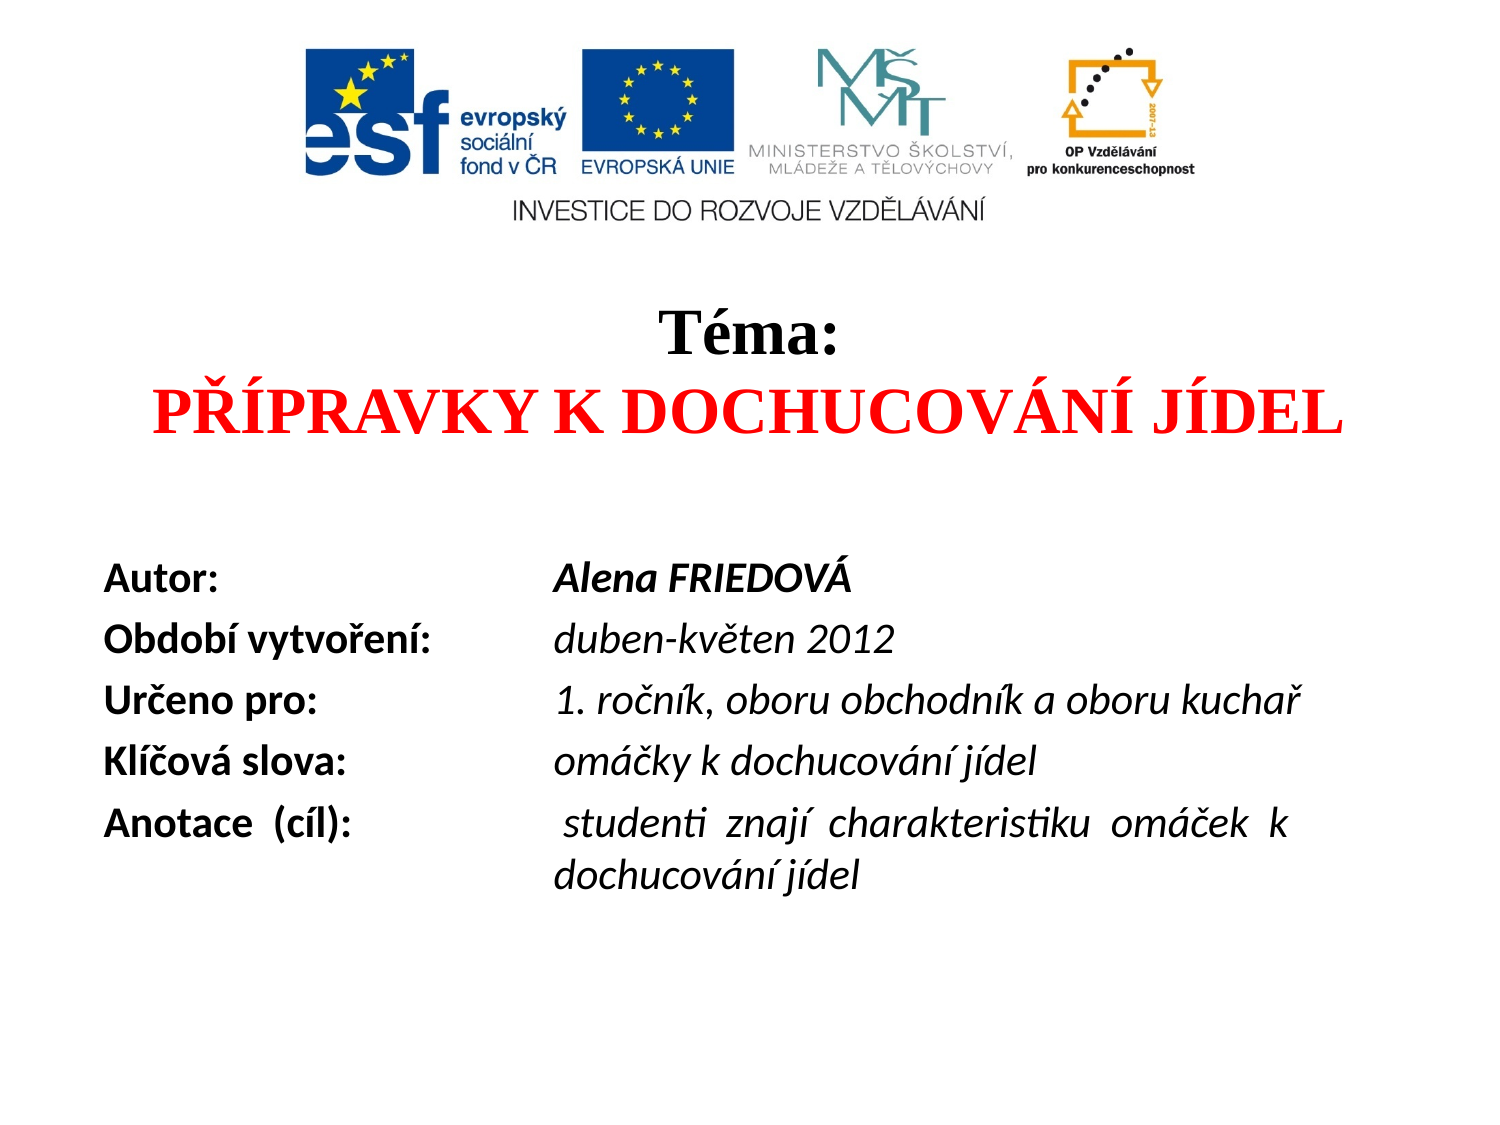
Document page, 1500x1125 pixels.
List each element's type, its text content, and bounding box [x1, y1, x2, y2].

subtitle Autor: Alena FRIEDOVÁ Období vytvoření: duben-květen 2012 Určeno pro: 1. ročník, oboru obchodník a oboru kuchař Klíčová slova: omáčky k dochucování jídel Anotace (cíl): studenti znají charakteristiku omáček k dochucování jídel [88, 479, 1376, 1024]
title Téma: PŘÍPRAVKY K DOCHUCOVÁNÍ JÍDEL [112, 278, 1388, 457]
picture [277, 30, 1223, 238]
